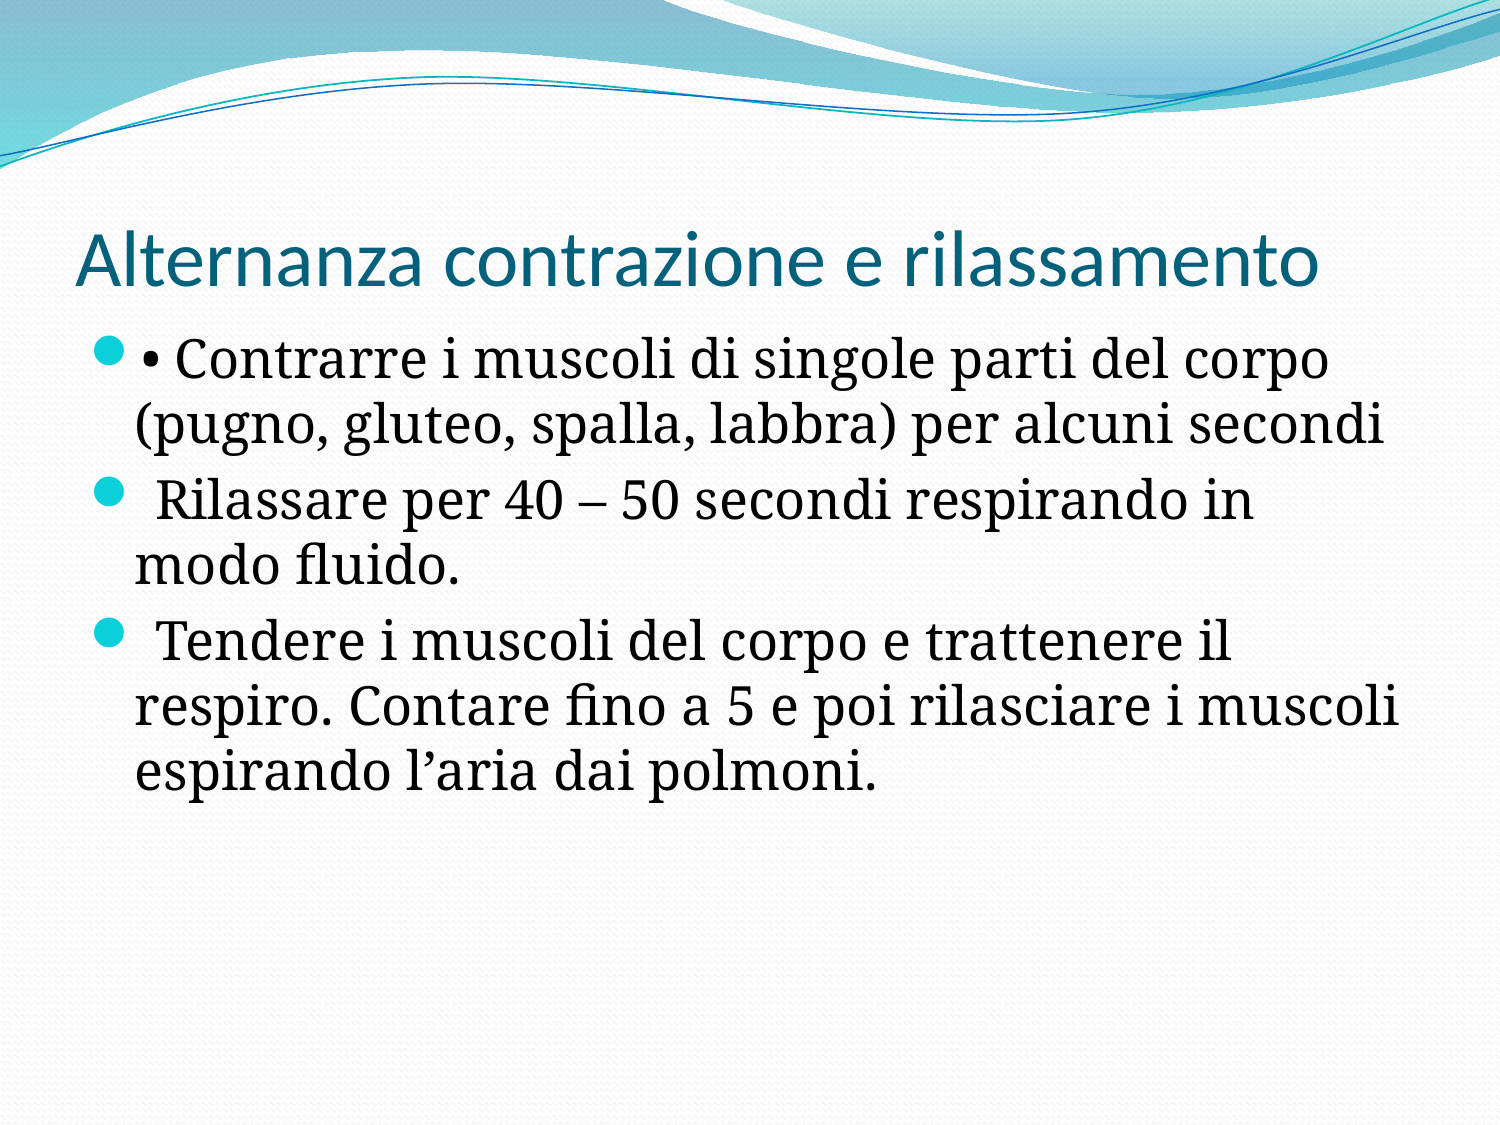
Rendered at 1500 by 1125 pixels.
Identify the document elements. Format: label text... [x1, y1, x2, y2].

list • Contrarre i muscoli di singole parti del corpo (pugno, gluteo, spalla, labbra) per alcuni secondi Rilassare per 40 – 50 secondi respirando in modo fluido. Tendere i muscoli del corpo e trattenere il respiro. Contare fino a 5 e poi rilasciare i muscoli espirando l’aria dai polmoni. [75, 317, 1425, 1038]
title Alternanza contrazione e rilassamento [75, 115, 1425, 303]
